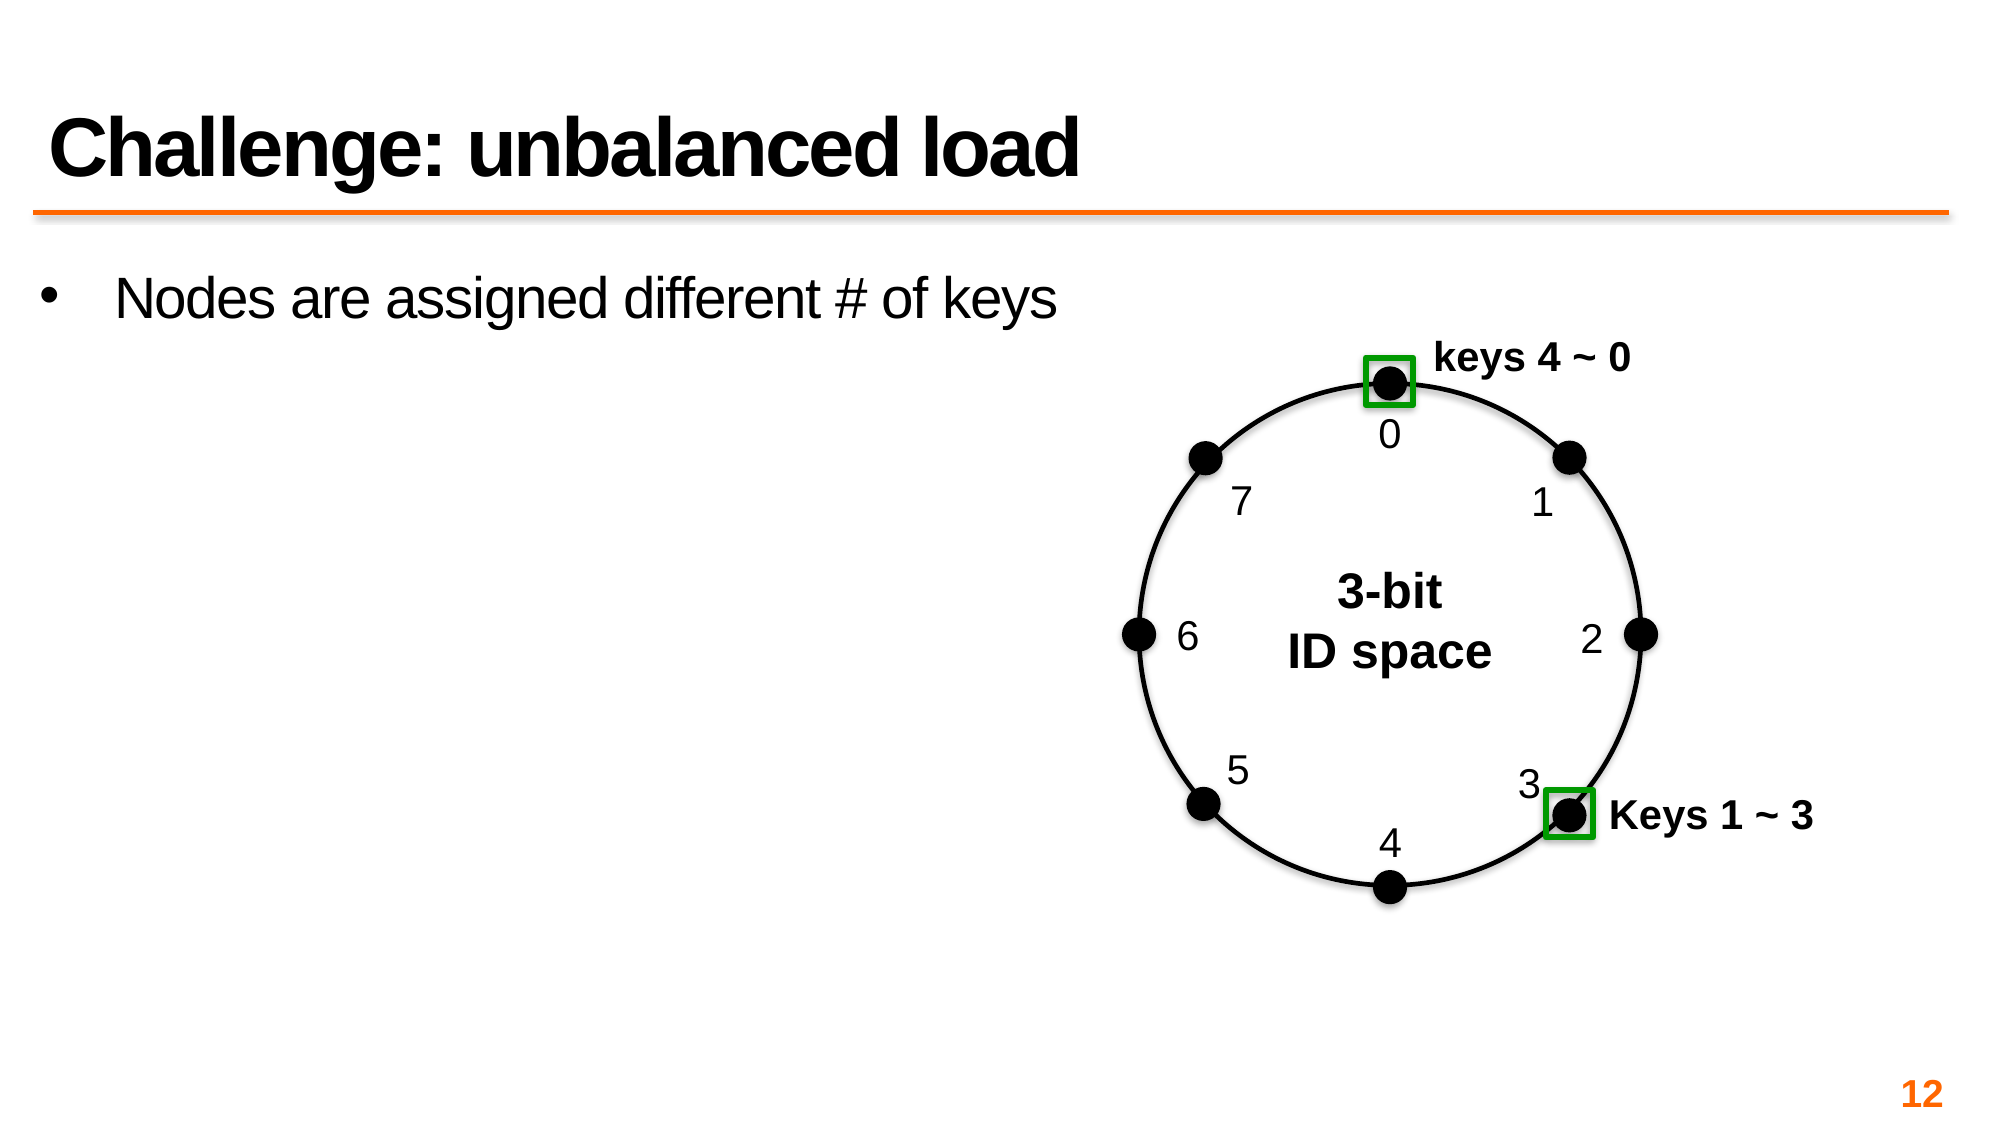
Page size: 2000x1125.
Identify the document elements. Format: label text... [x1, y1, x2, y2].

slide_number 12 [1482, 1074, 1950, 1110]
list Nodes are assigned different # of keys [33, 267, 1950, 1076]
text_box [1124, 322, 1660, 903]
title Challenge: unbalanced load [33, 24, 1950, 201]
text_box Keys 1 ~ 3 [1665, 780, 1841, 845]
